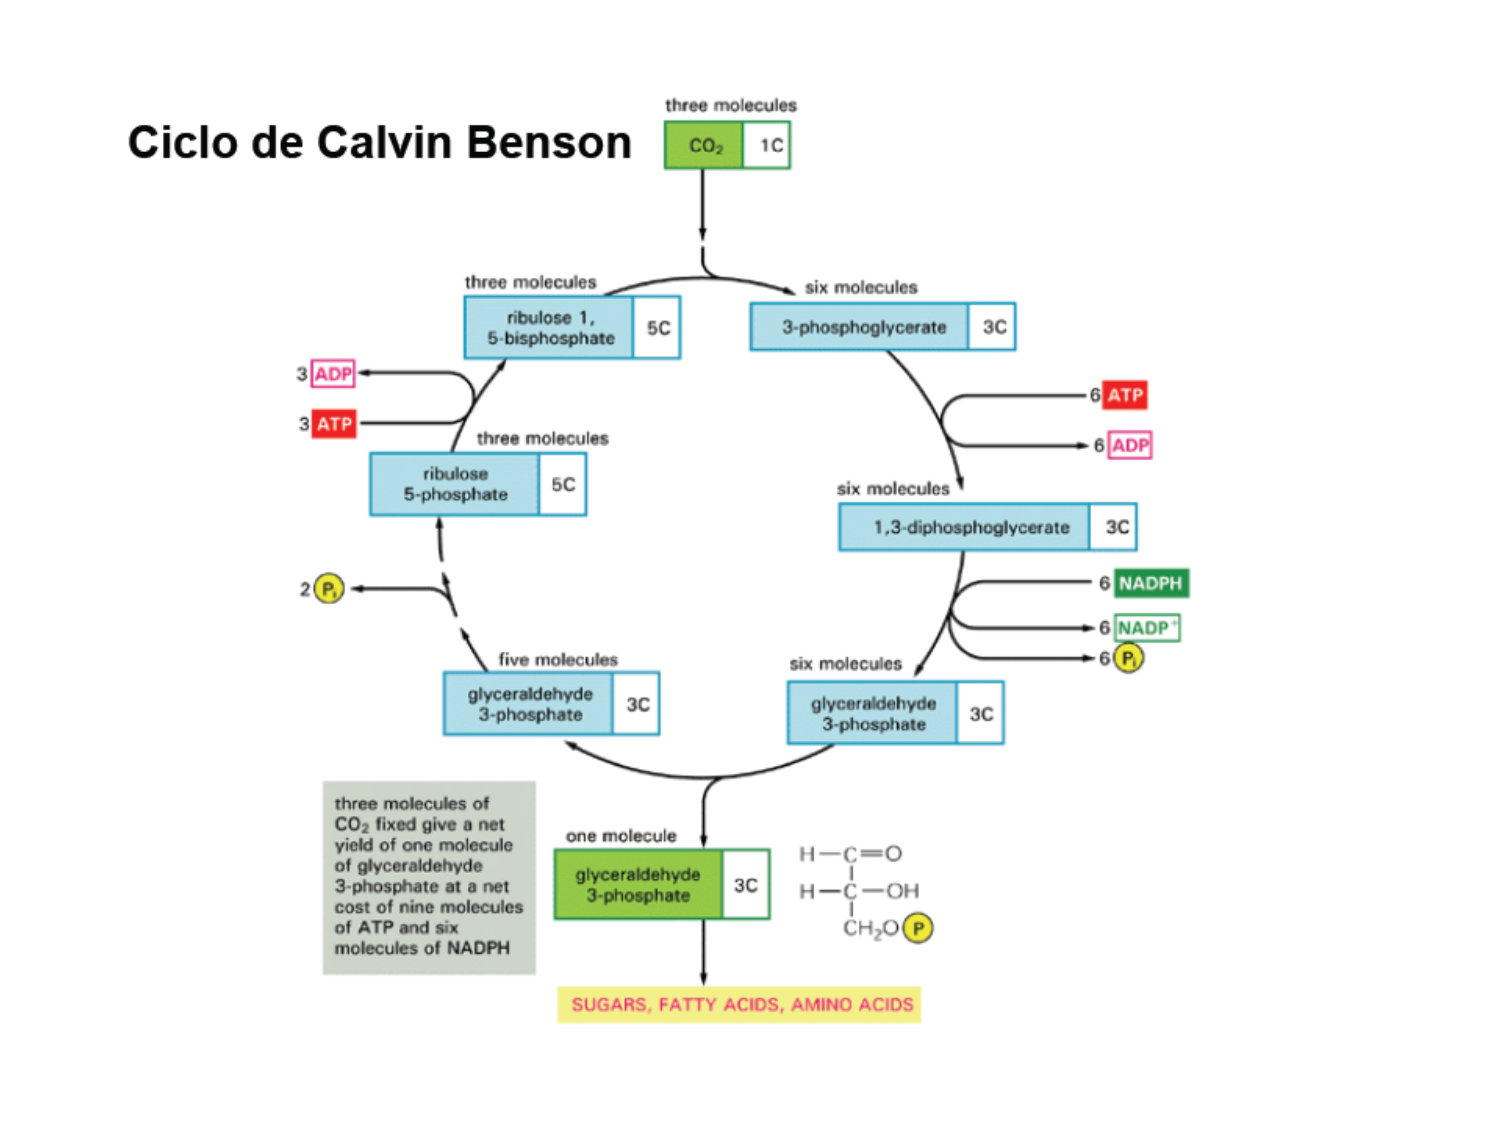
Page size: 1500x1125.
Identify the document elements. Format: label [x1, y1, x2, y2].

picture [111, 66, 1374, 1034]
